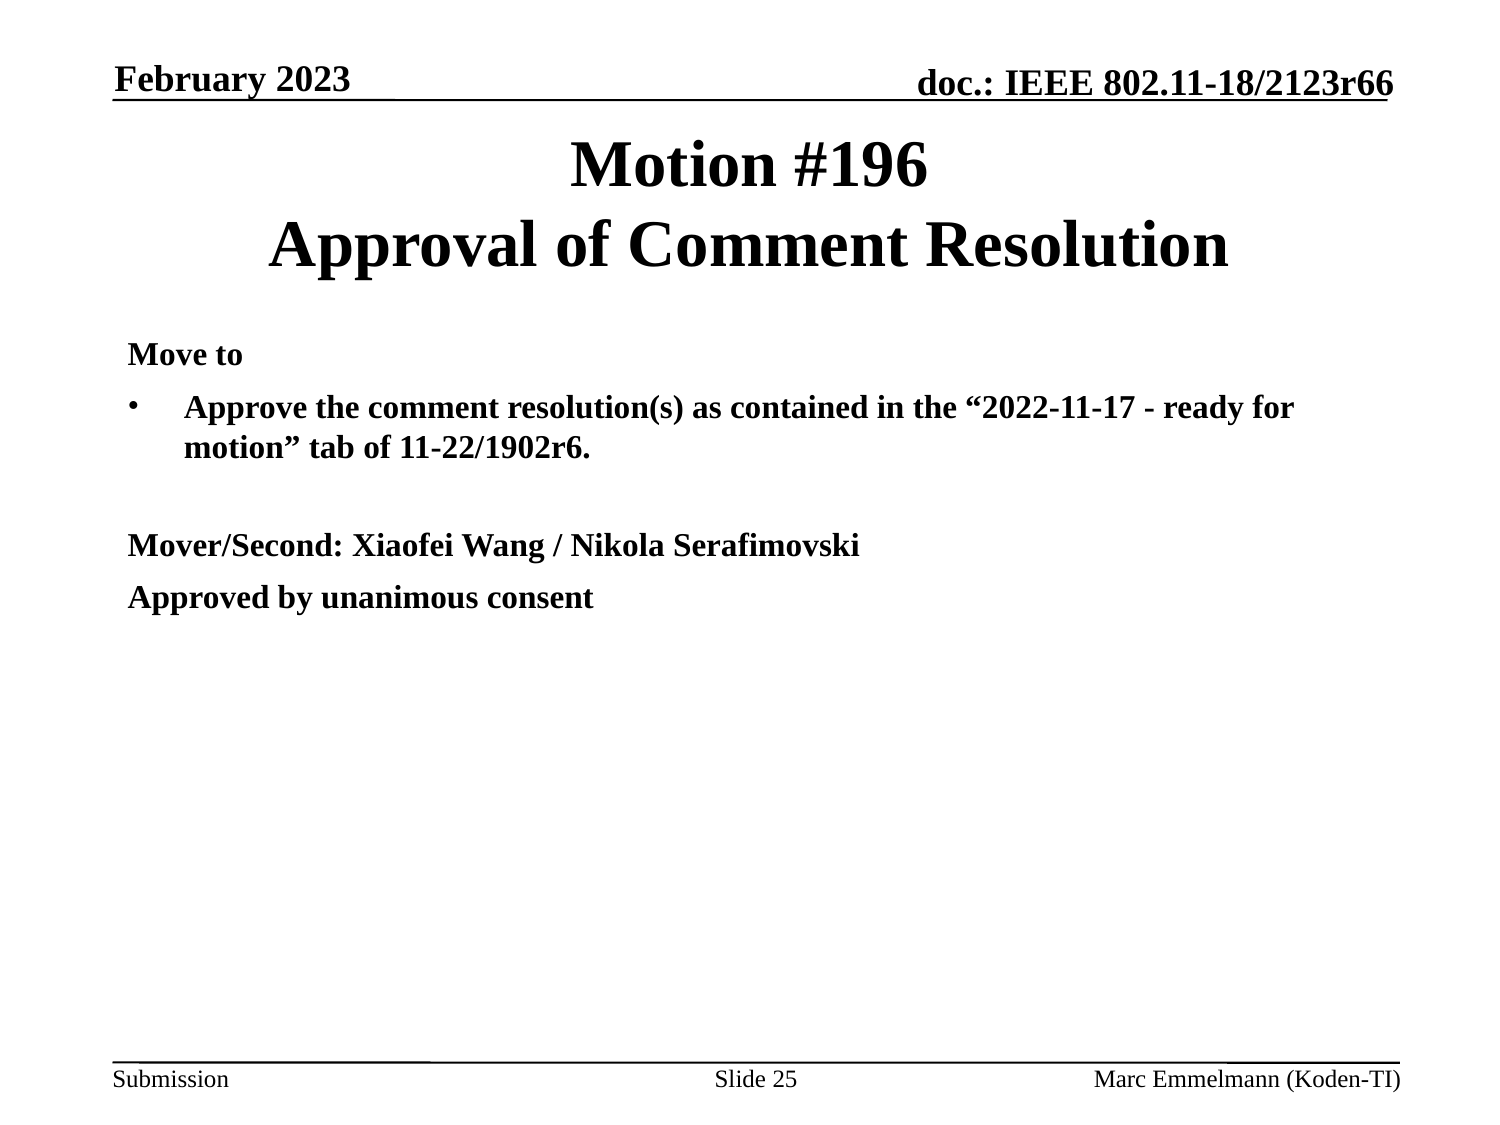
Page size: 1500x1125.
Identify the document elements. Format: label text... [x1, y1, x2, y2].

title Motion #196 Approval of Comment Resolution [112, 112, 1388, 288]
slide_number Slide 25 [712, 1061, 800, 1123]
footer Marc Emmelmann (Koden-TI) [878, 1061, 1402, 1093]
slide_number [114, 54, 423, 100]
list Move to Approve the comment resolution(s) as contained in the “2022-11-17 - ready for motion” tab of 11-22/1902r6. Mover/Second: Xiaofei Wang / Nikola Serafimovski Approved by unanimous consent [112, 324, 1388, 1000]
